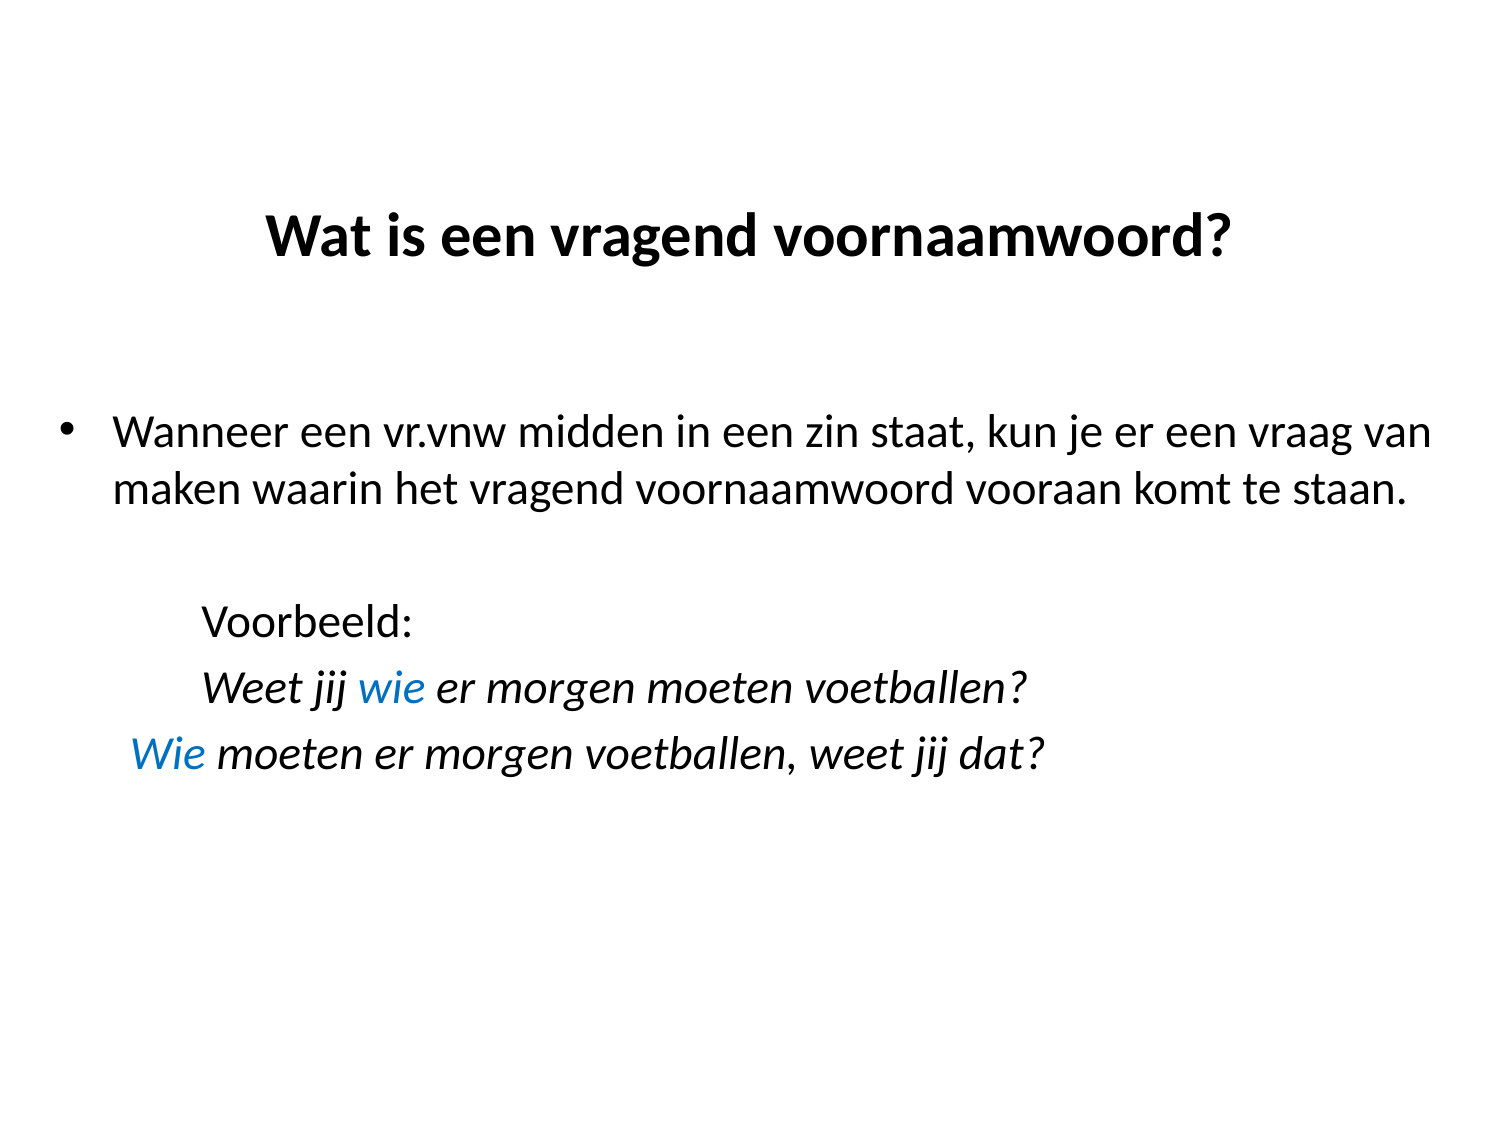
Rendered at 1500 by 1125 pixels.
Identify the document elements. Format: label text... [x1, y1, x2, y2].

list Wanneer een vr.vnw midden in een zin staat, kun je er een vraag van maken waarin het vragend voornaamwoord vooraan komt te staan. Voorbeeld: Weet jij wie er morgen moeten voetballen? Wie moeten er morgen voetballen, weet jij dat? [43, 326, 1457, 1125]
title Wat is een vragend voornaamwoord? [75, 137, 1425, 325]
